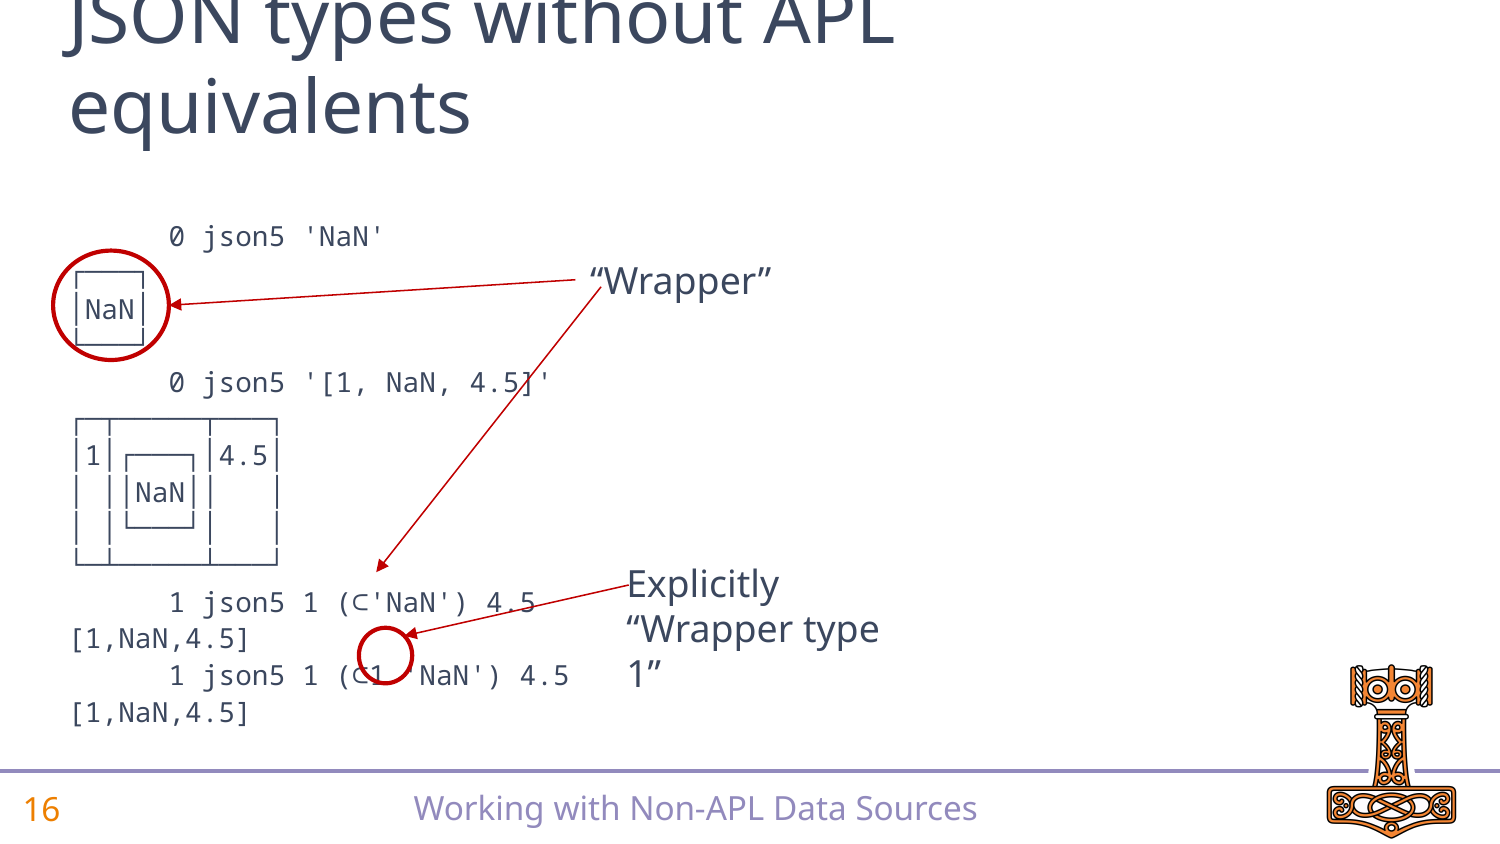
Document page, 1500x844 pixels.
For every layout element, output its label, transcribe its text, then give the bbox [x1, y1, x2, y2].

text_box [50, 248, 171, 363]
text_box Explicitly “Wrapper type 1” [611, 552, 929, 702]
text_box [404, 584, 629, 637]
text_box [168, 279, 576, 306]
text_box [356, 625, 415, 686]
picture [1320, 655, 1461, 844]
title JSON types without APL equivalents [53, 43, 1287, 157]
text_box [375, 286, 602, 573]
text_box “Wrapper” [575, 249, 788, 310]
list 0 json5 'NaN' ┌───┐ │NaN│ └───┘ 0 json5 '[1, NaN, 4.5]' ┌─┬─────┬───┐ │1│┌───┐│4.5│ │ ││NaN││ │ │ │└───┘│ │ └─┴─────┴───┘ 1 json5 1 (⊂'NaN') 4.5 [1,NaN,4.5] 1 json5 1 (⊂1 'NaN') 4.5 [1,NaN,4.5] [53, 207, 1053, 740]
